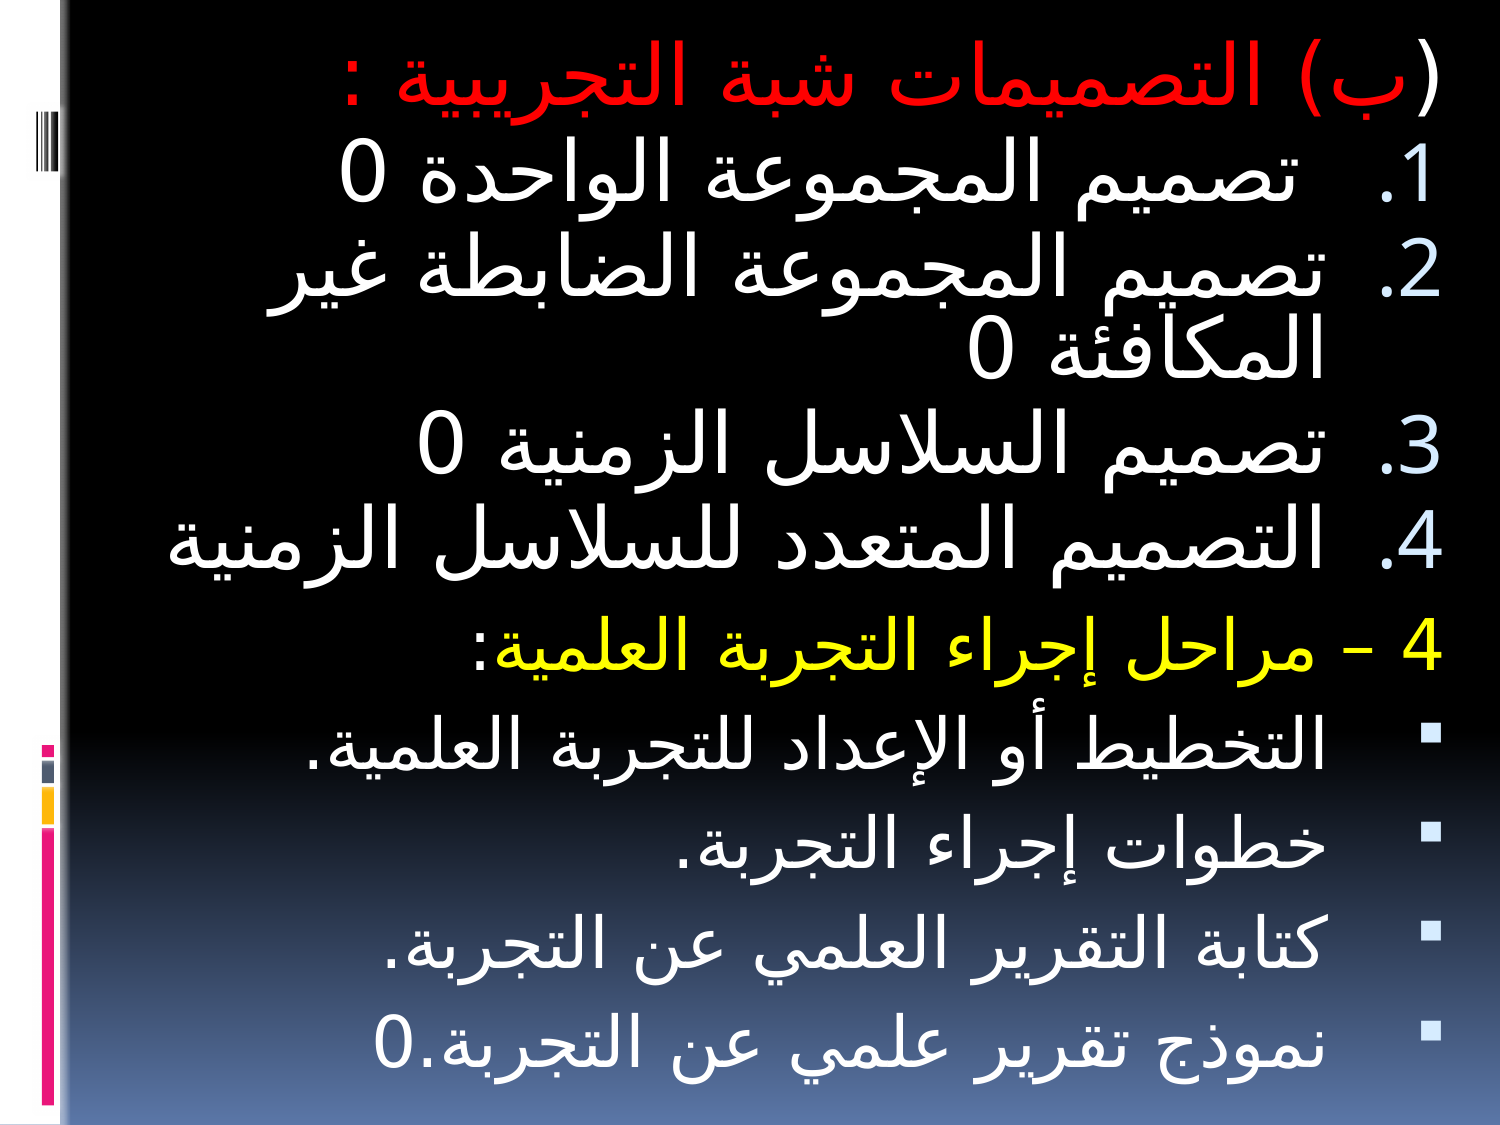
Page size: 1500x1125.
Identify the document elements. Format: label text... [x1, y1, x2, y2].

list (ب) التصميمات شبة التجريبية : تصميم المجموعة الواحدة 0 تصميم المجموعة الضابطة غير المكافئة 0 تصميم السلاسل الزمنية 0 التصميم المتعدد للسلاسل الزمنية 4 – مراحل إجراء التجربة العلمية: التخطيط أو الإعداد للتجربة العلمية. خطوات إجراء التجربة. كتابة التقرير العلمي عن التجربة. نموذج تقرير علمي عن التجربة.0 [76, 30, 1471, 1094]
